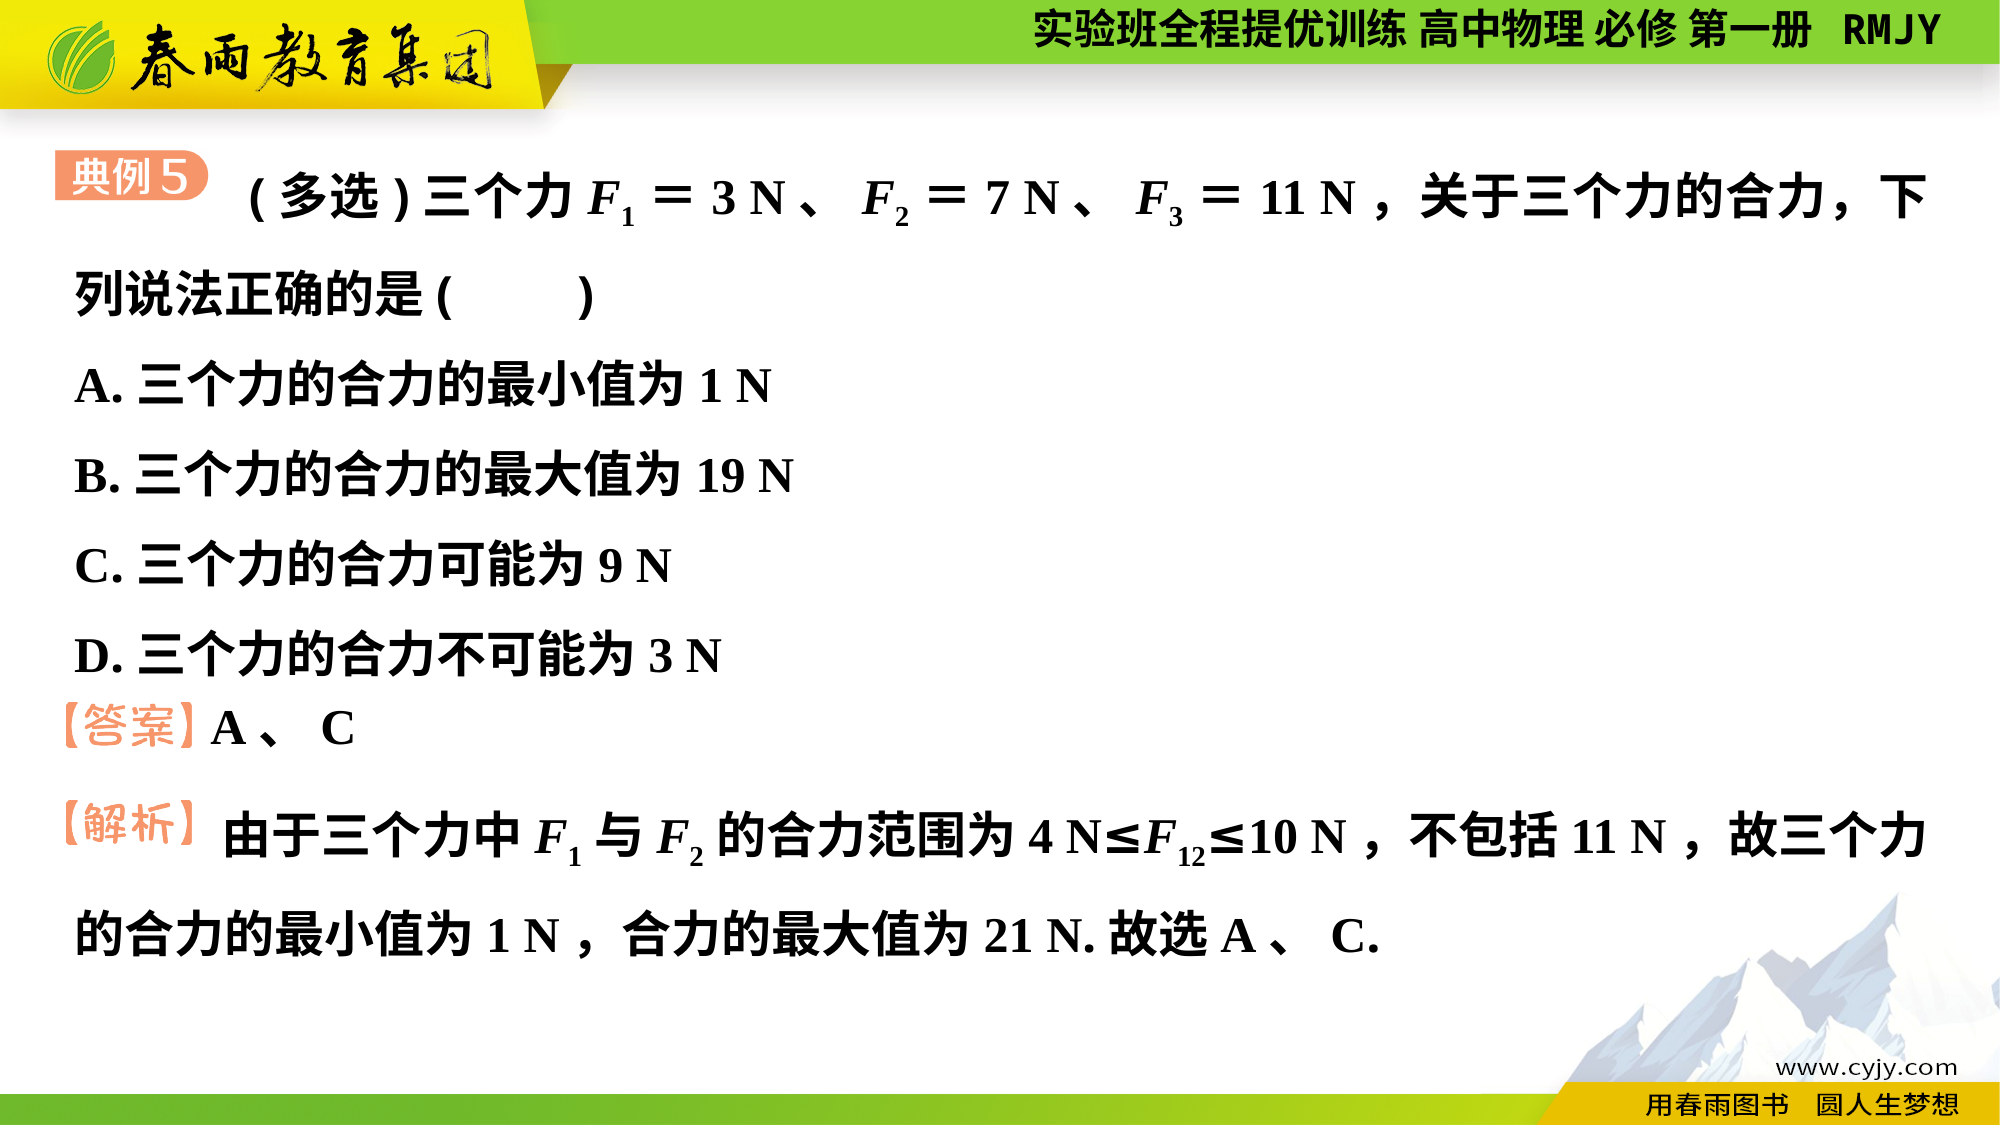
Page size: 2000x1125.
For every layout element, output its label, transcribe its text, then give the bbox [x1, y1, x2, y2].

text_box A、C [195, 687, 372, 762]
picture [0, 0, 2000, 1125]
text_box 由于三个力中F1与F2的合力范围为4 N≤F12≤10 N，不包括11 N，故三个力的合力的最小值为1 N，合力的最大值为21 N.故选A、C. [59, 762, 1944, 970]
list (多选)三个力F1＝3 N、F2＝7 N、F3＝11 N，关于三个力的合力，下列说法正确的是( ) A.三个力的合力的最小值为1 N B.三个力的合力的最大值为19 N C.三个力的合力可能为9 N D.三个力的合力不可能为3 N [59, 122, 1944, 683]
